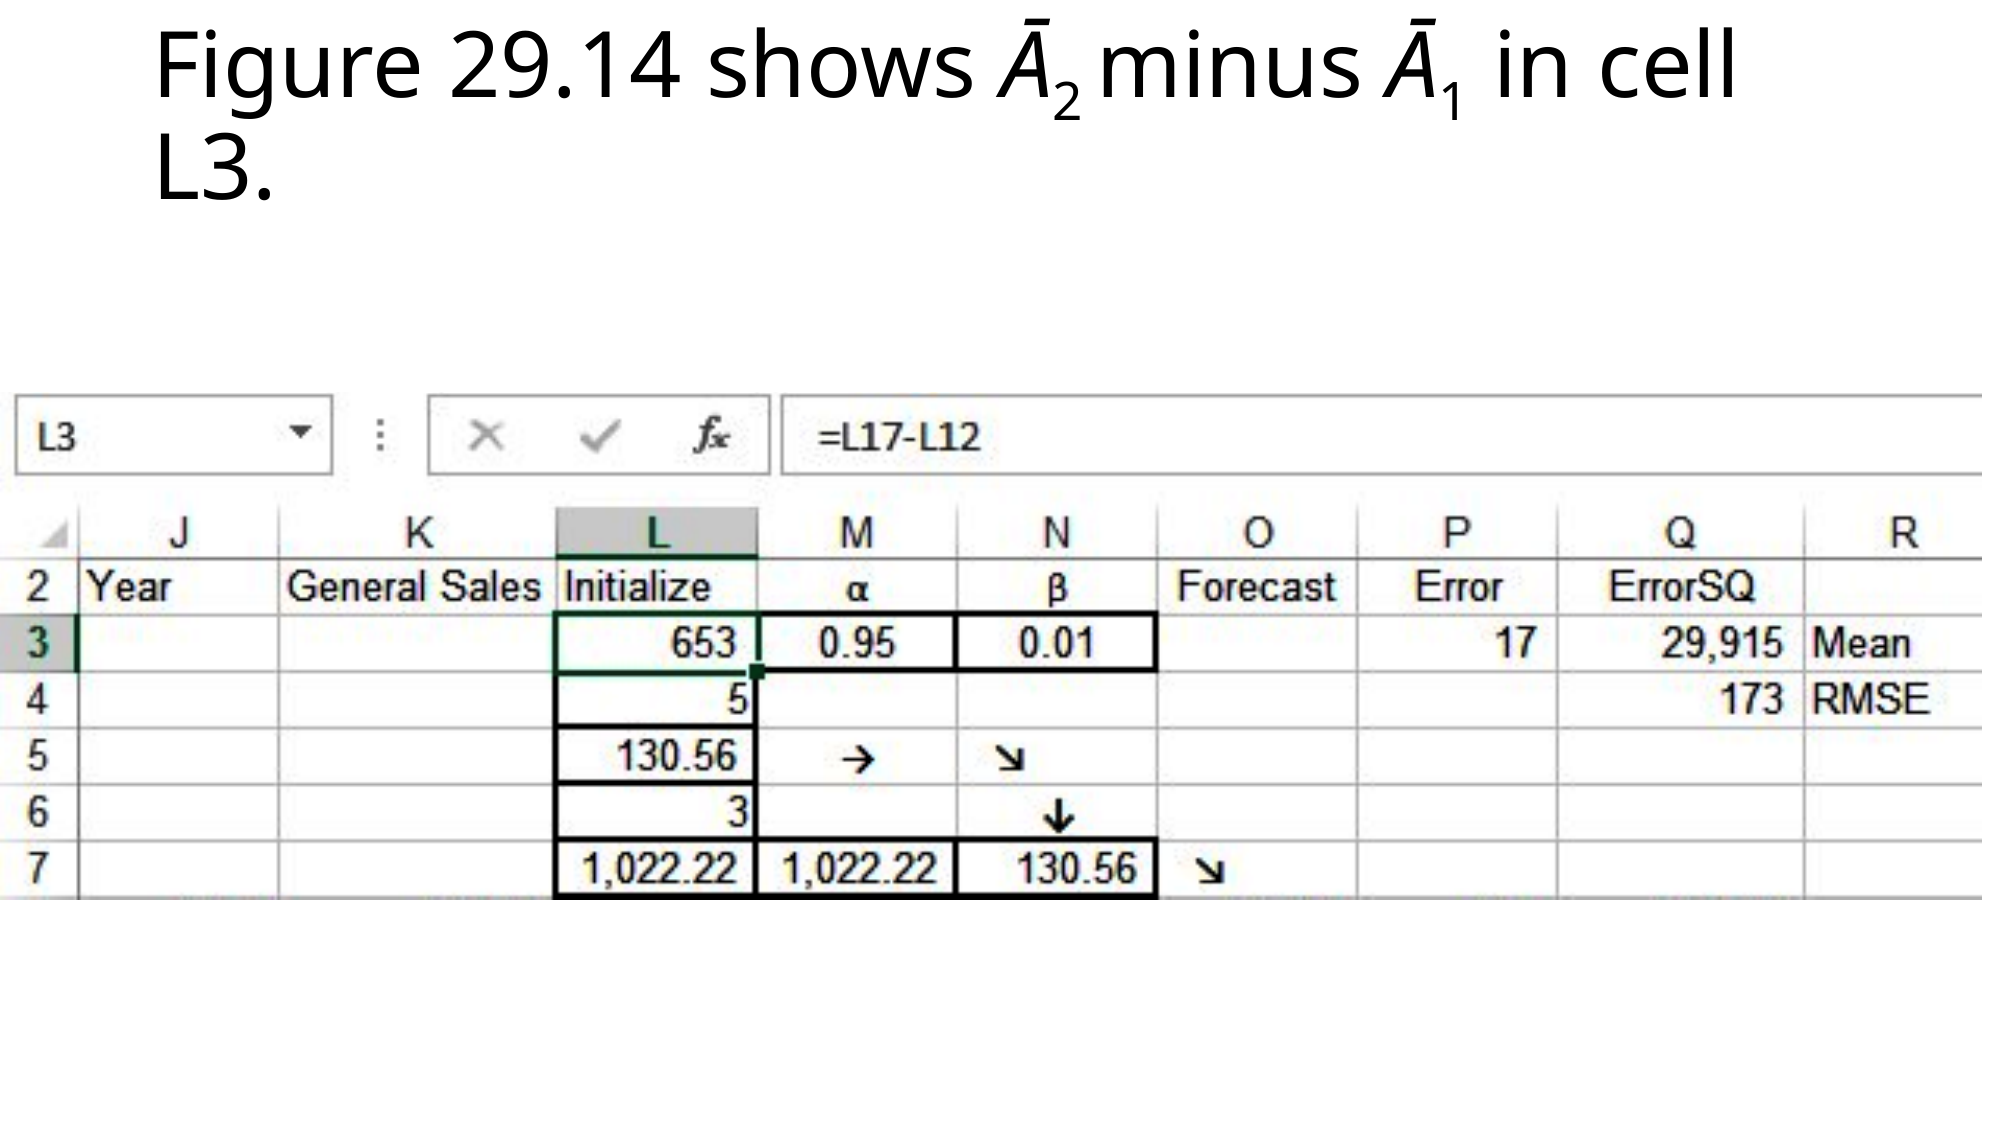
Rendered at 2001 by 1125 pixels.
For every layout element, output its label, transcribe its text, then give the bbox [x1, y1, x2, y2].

title Figure 29.14 shows Ᾱ2 minus Ᾱ1 in cell L3. [137, 59, 1863, 278]
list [0, 392, 1982, 900]
